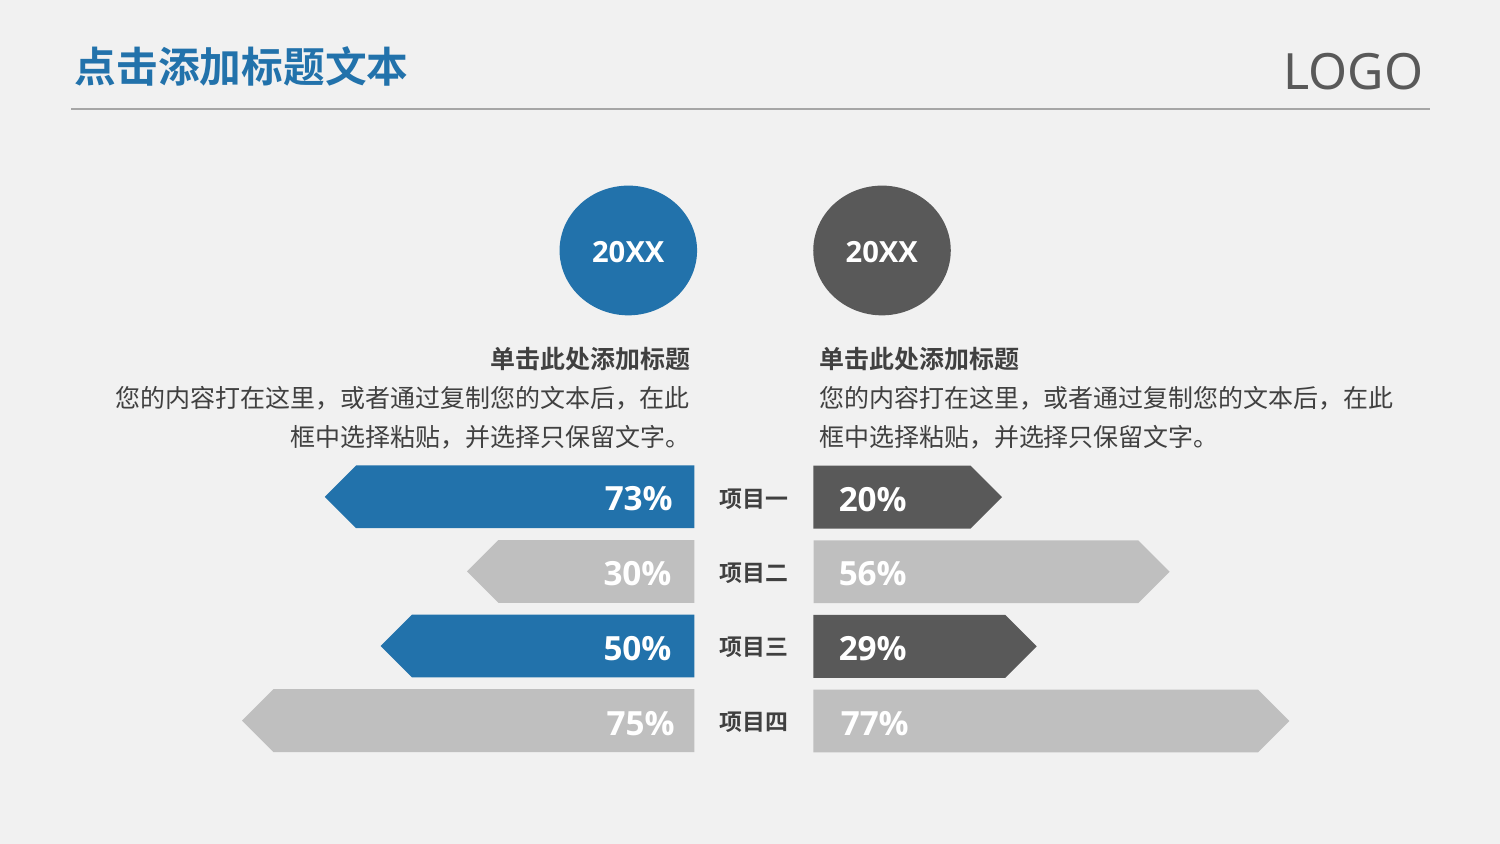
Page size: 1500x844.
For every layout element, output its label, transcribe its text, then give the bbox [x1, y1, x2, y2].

text_box 项目三 [708, 627, 800, 666]
text_box 单击此处添加标题 您的内容打在这里，或者通过复制您的文本后，在此框中选择粘贴，并选择只保留文字。 [100, 331, 696, 454]
text_box 20XX [811, 183, 953, 318]
text_box 73% [593, 471, 685, 523]
text_box 项目四 [708, 702, 800, 741]
text_box [811, 538, 1172, 606]
text_box 20XX [557, 183, 700, 318]
text_box 29% [827, 621, 919, 673]
text_box 点击添加标题文本 [59, 33, 424, 99]
text_box 单击此处添加标题 您的内容打在这里，或者通过复制您的文本后，在此框中选择粘贴，并选择只保留文字。 [813, 331, 1424, 454]
text_box [464, 537, 697, 605]
text_box 项目二 [708, 552, 800, 592]
text_box [811, 687, 1292, 755]
text_box 77% [829, 696, 921, 748]
text_box [811, 612, 1039, 680]
text_box 56% [827, 546, 919, 598]
text_box 75% [595, 696, 686, 748]
text_box 项目一 [708, 478, 800, 518]
text_box 30% [592, 546, 683, 598]
text_box [378, 612, 697, 680]
text_box 20% [827, 472, 919, 524]
text_box [322, 463, 697, 531]
text_box 50% [592, 621, 683, 673]
text_box [811, 463, 1005, 531]
text_box LOGO [1268, 31, 1439, 107]
text_box [239, 687, 697, 755]
